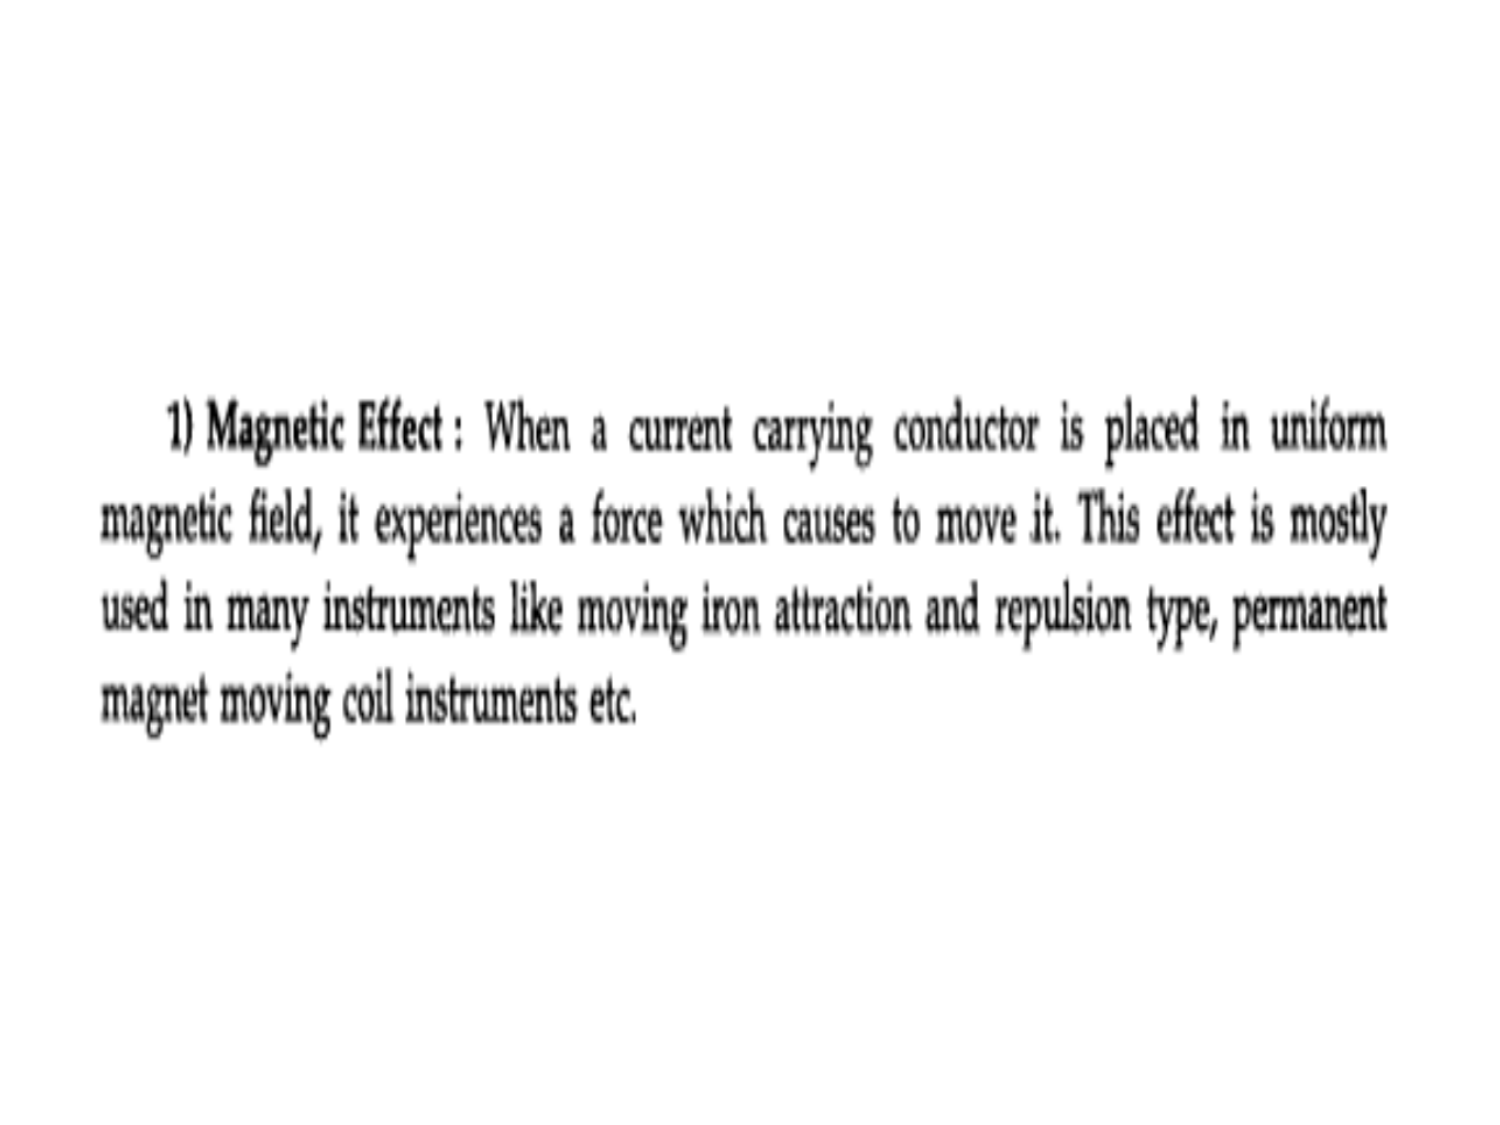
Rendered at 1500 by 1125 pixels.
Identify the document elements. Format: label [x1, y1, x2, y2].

list [74, 349, 1426, 751]
